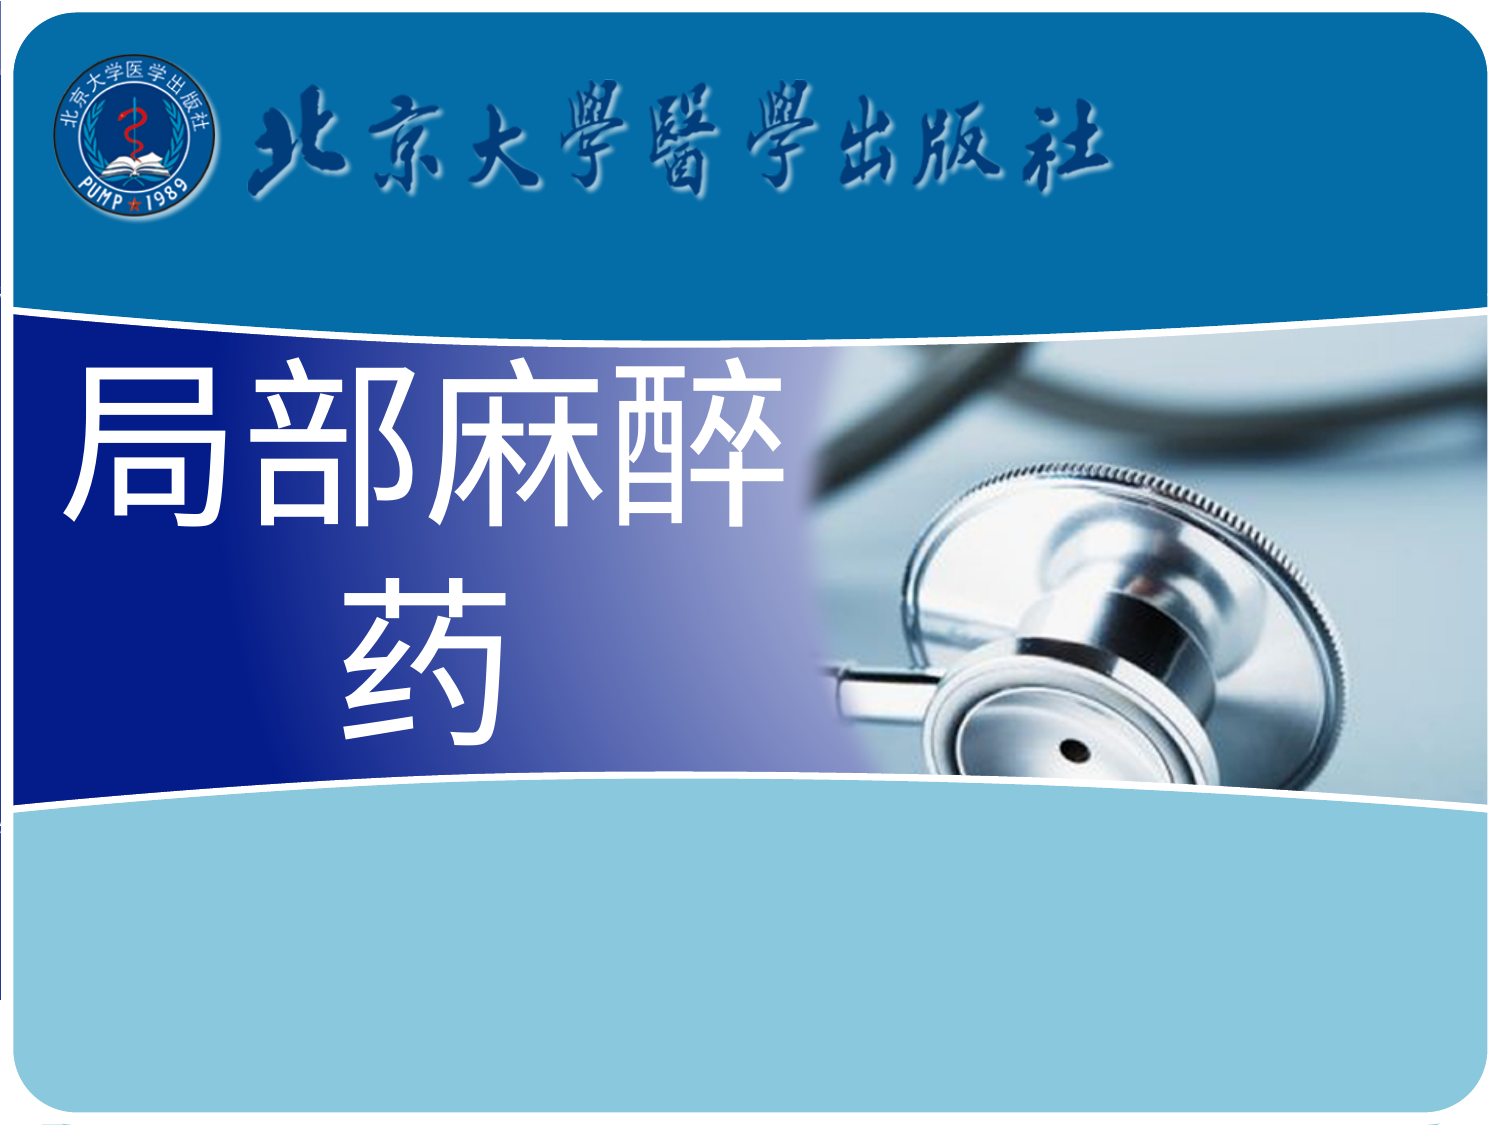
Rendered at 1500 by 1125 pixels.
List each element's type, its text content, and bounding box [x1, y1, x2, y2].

picture [14, 315, 1487, 805]
picture [53, 54, 1117, 225]
title 局部麻醉药 [0, 361, 851, 737]
